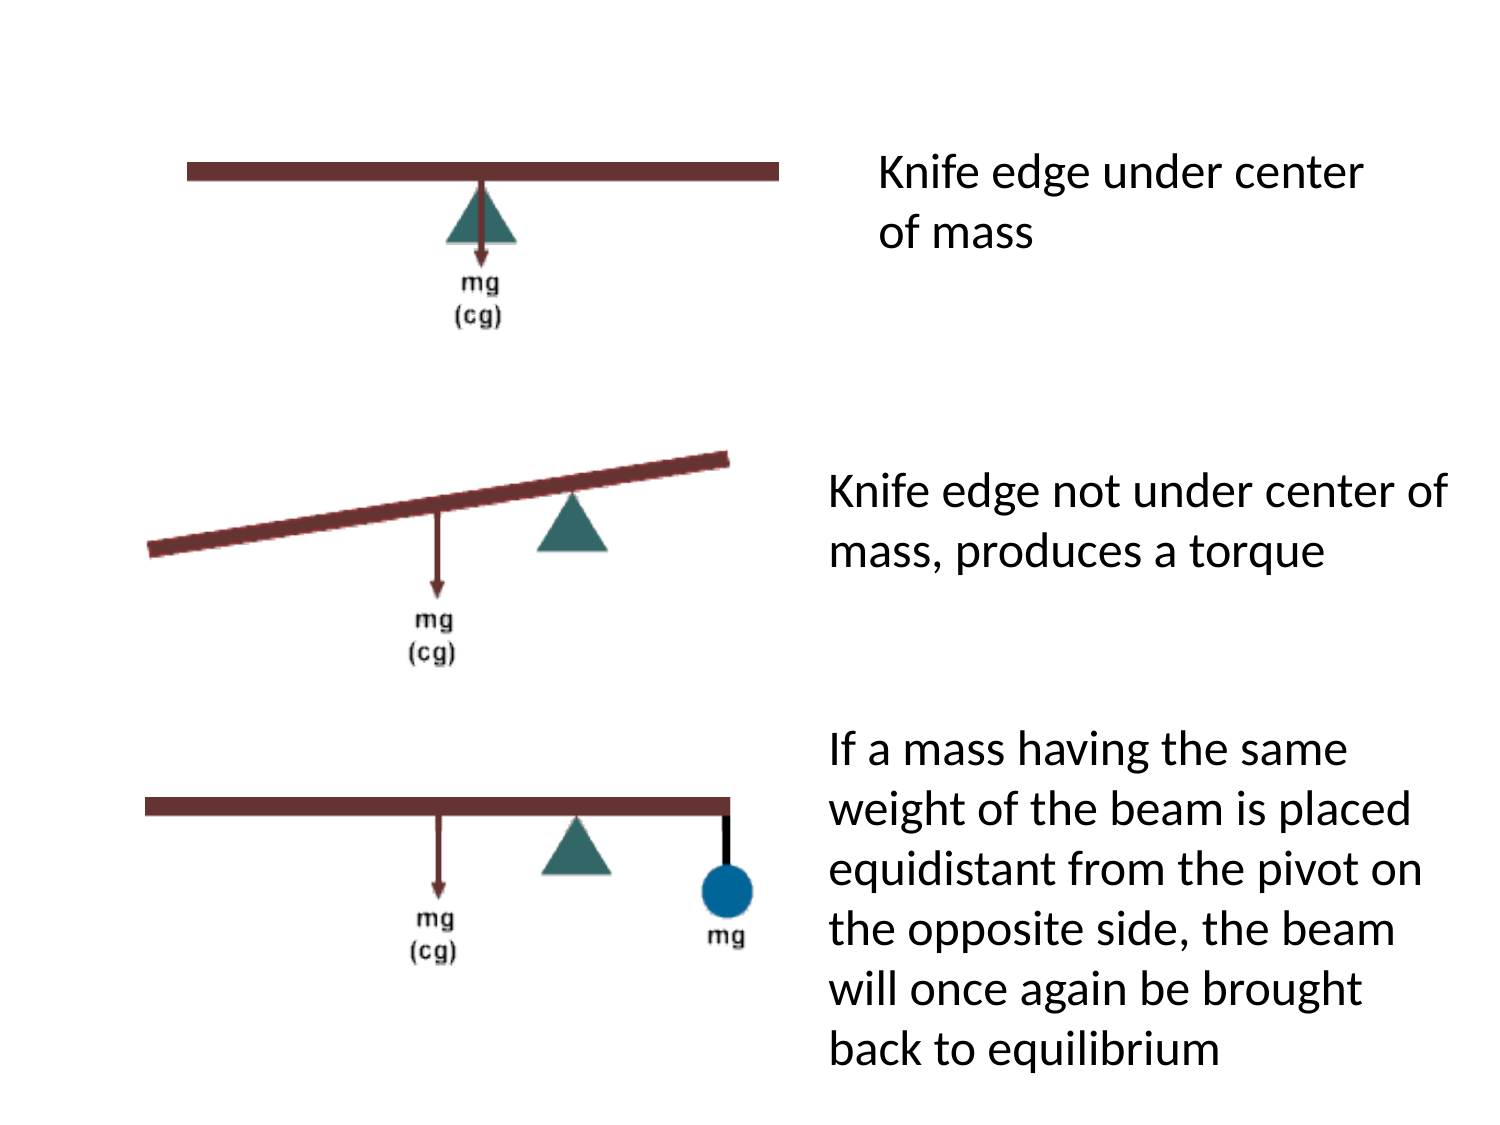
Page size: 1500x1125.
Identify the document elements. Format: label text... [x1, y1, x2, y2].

picture [145, 797, 757, 998]
text_box Knife edge not under center of mass, produces a torque [813, 449, 1477, 585]
text_box If a mass having the same weight of the beam is placed equidistant from the pivot on the opposite side, the beam will once again be brought back to equilibrium [813, 708, 1477, 1084]
picture [187, 162, 780, 363]
text_box Knife edge under center of mass [863, 130, 1427, 266]
picture [145, 449, 733, 701]
